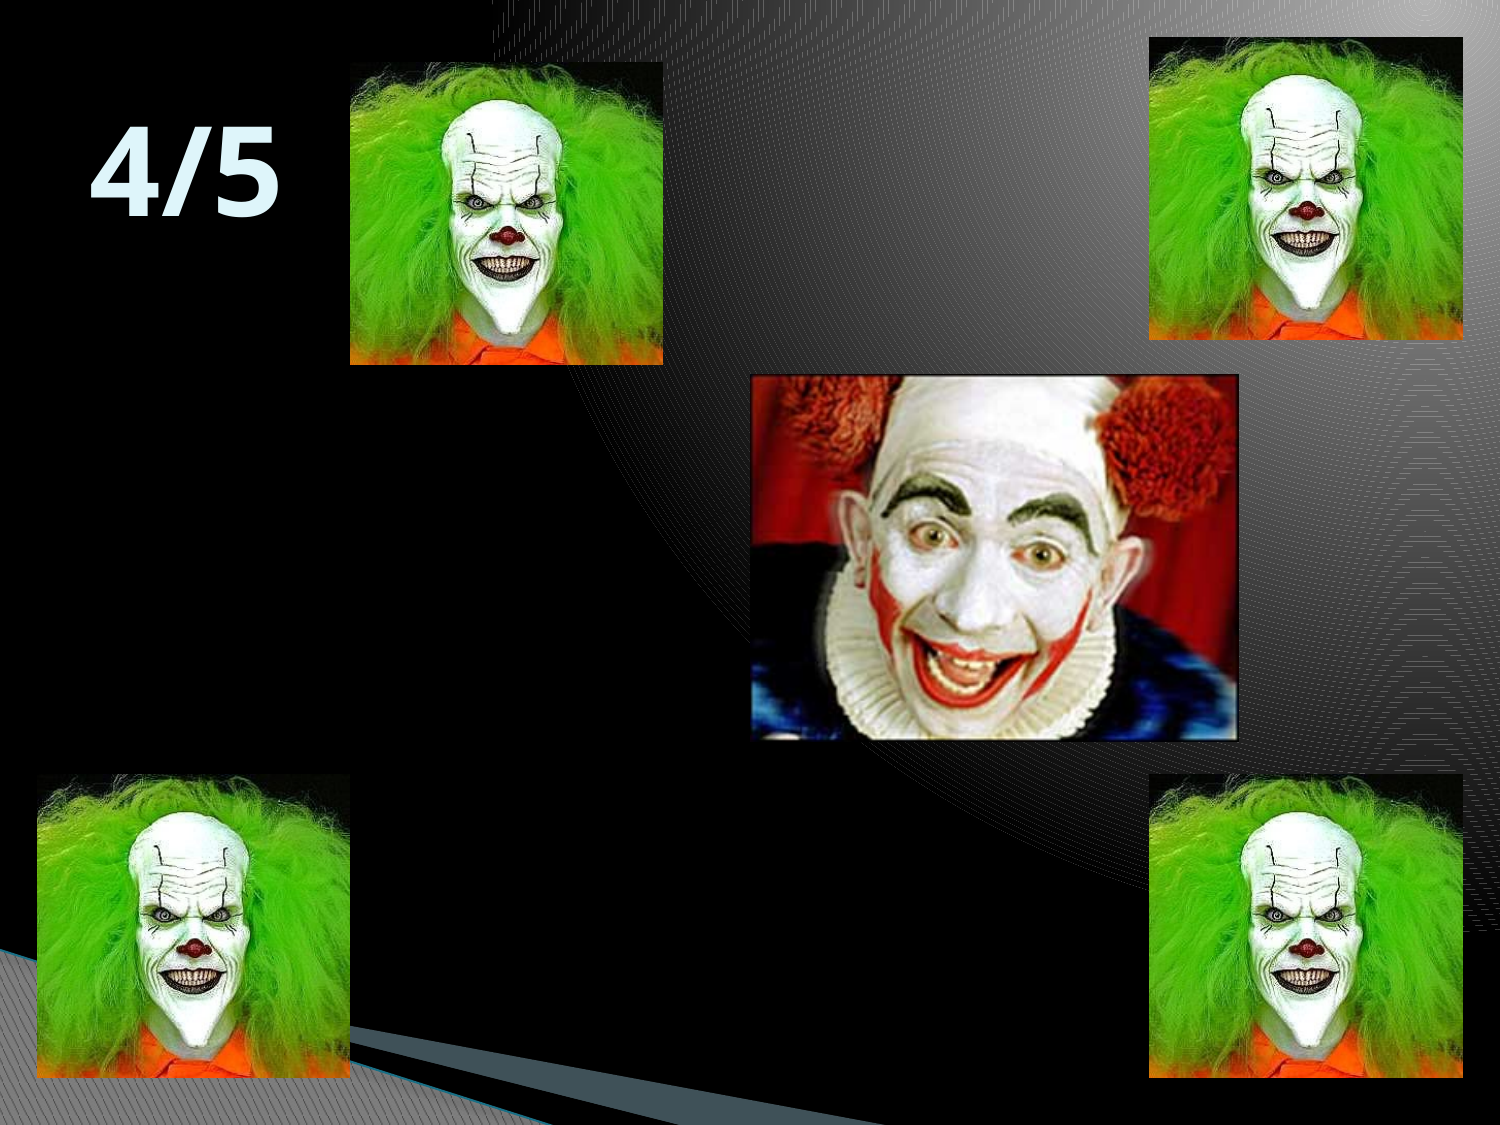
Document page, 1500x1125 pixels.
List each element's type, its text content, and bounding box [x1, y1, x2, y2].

picture [749, 374, 1239, 742]
picture [1149, 774, 1463, 1078]
picture [349, 62, 663, 365]
title 4/5 [75, 45, 1143, 288]
picture [1149, 37, 1463, 340]
picture [0, 774, 543, 1125]
